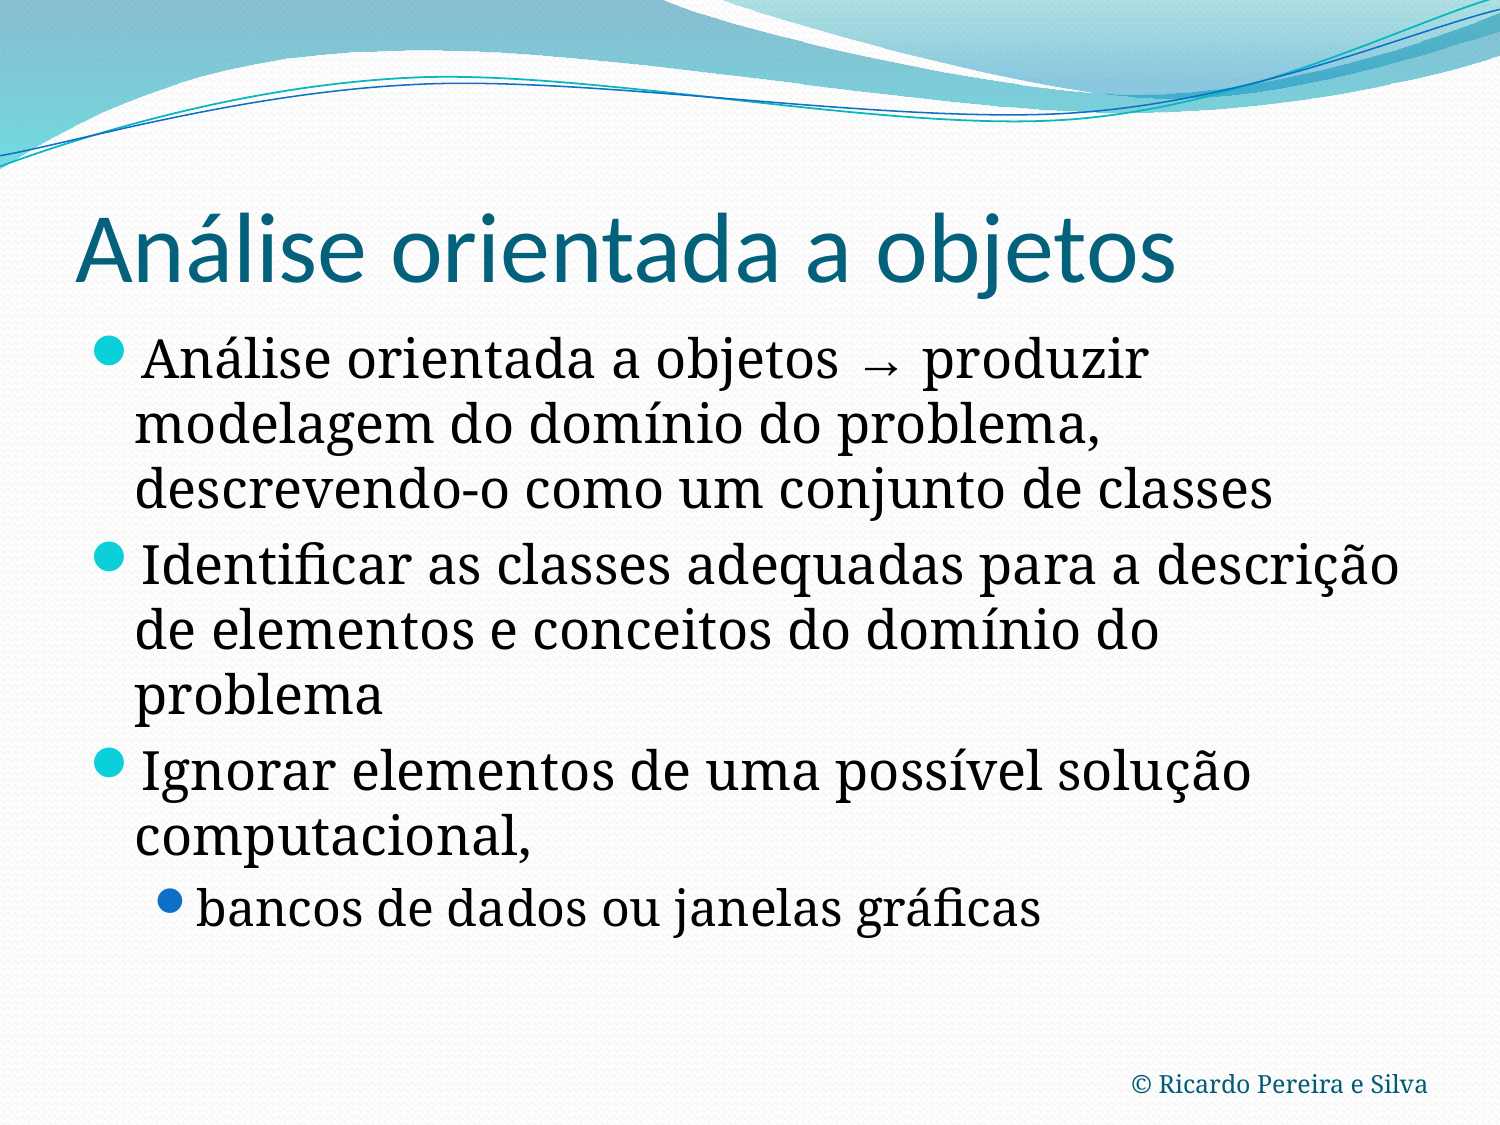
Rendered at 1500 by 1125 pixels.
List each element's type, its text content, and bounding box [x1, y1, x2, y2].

list Análise orientada a objetos → produzir modelagem do domínio do problema, descrevendo-o como um conjunto de classes Identificar as classes adequadas para a descrição de elementos e conceitos do domínio do problema Ignorar elementos de uma possível solução computacional, bancos de dados ou janelas gráficas [75, 317, 1425, 1038]
title Análise orientada a objetos [75, 115, 1425, 303]
footer © Ricardo Pereira e Silva [1101, 1042, 1429, 1103]
